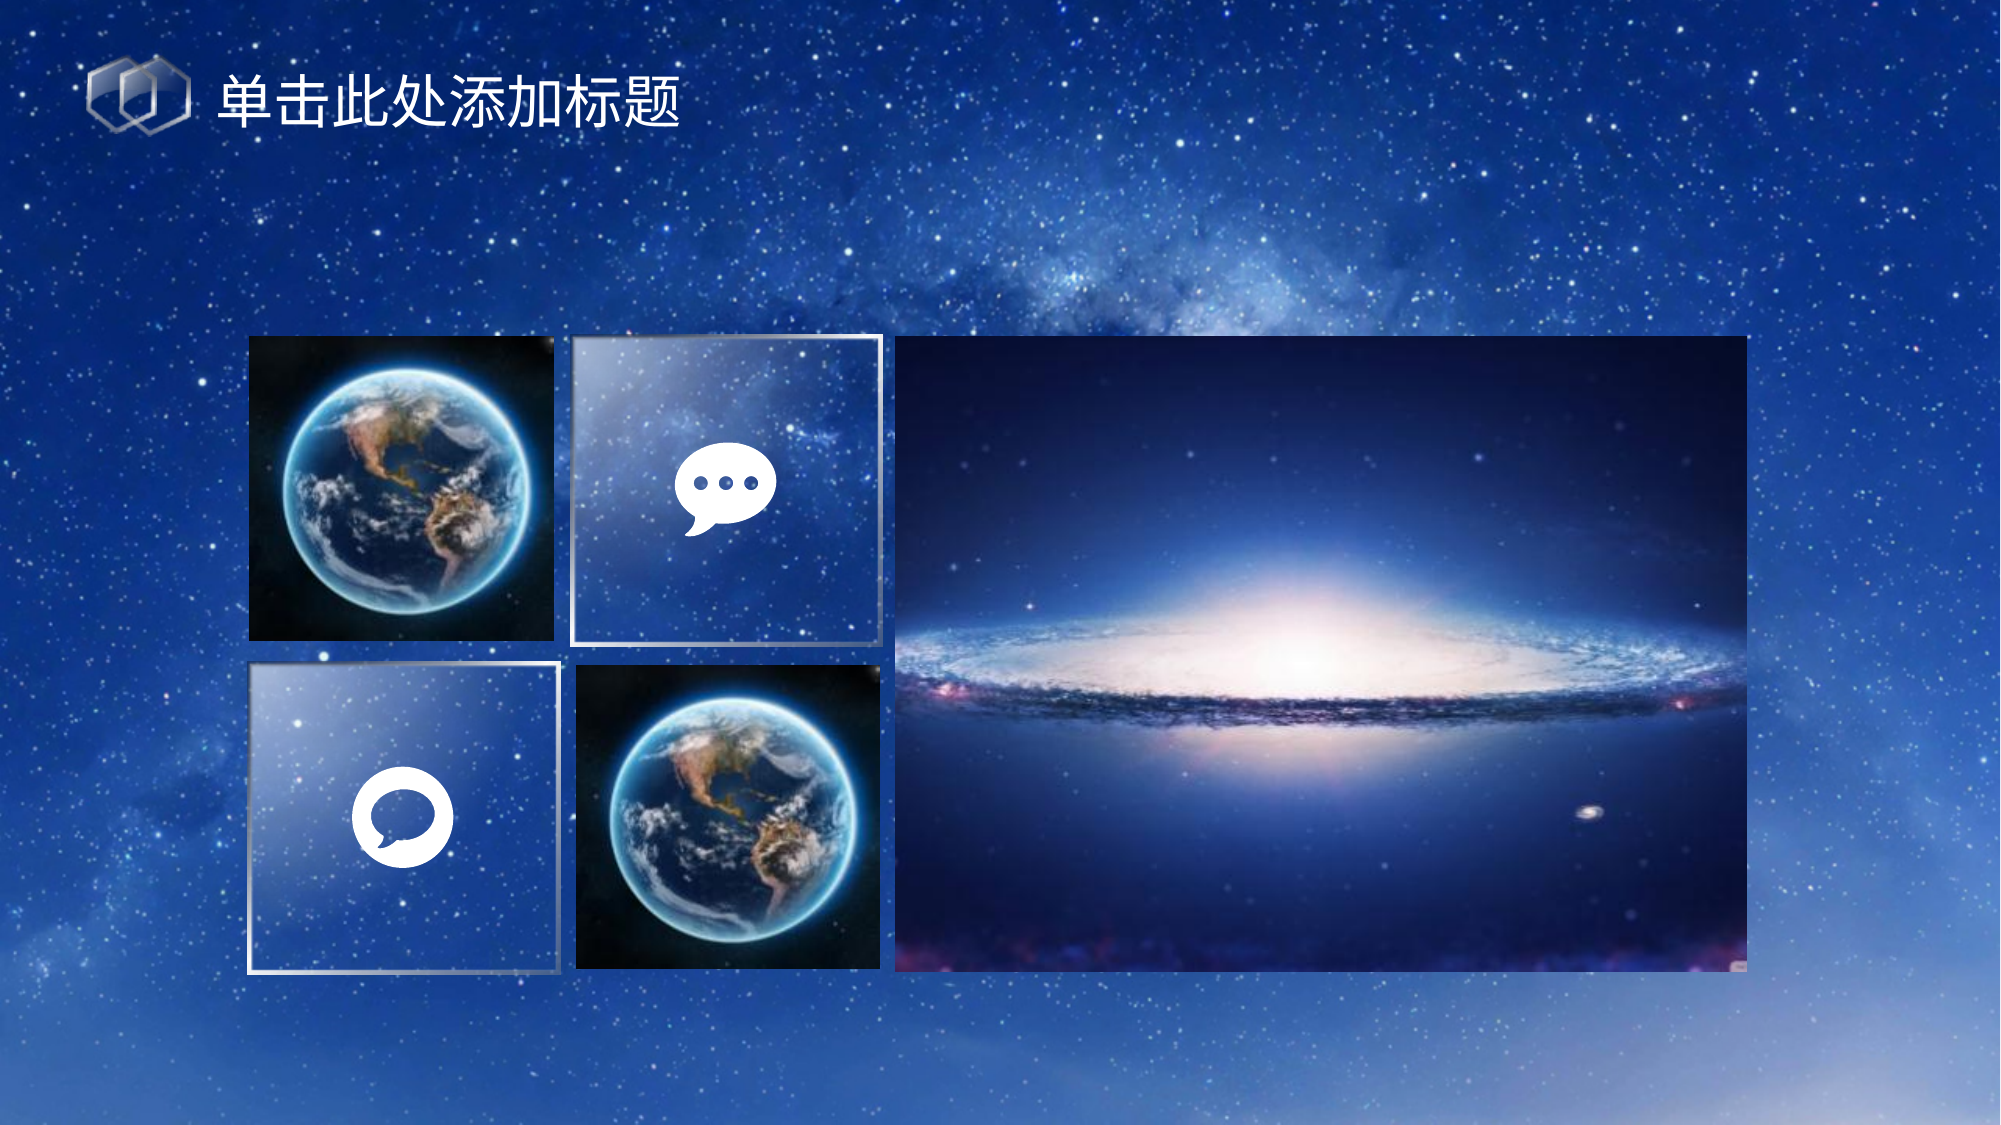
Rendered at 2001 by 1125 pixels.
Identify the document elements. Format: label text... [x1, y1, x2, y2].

picture [0, 0, 2001, 1125]
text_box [569, 333, 884, 648]
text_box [88, 56, 191, 135]
text_box 单击此处添加标题 [194, 65, 719, 136]
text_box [247, 661, 562, 976]
